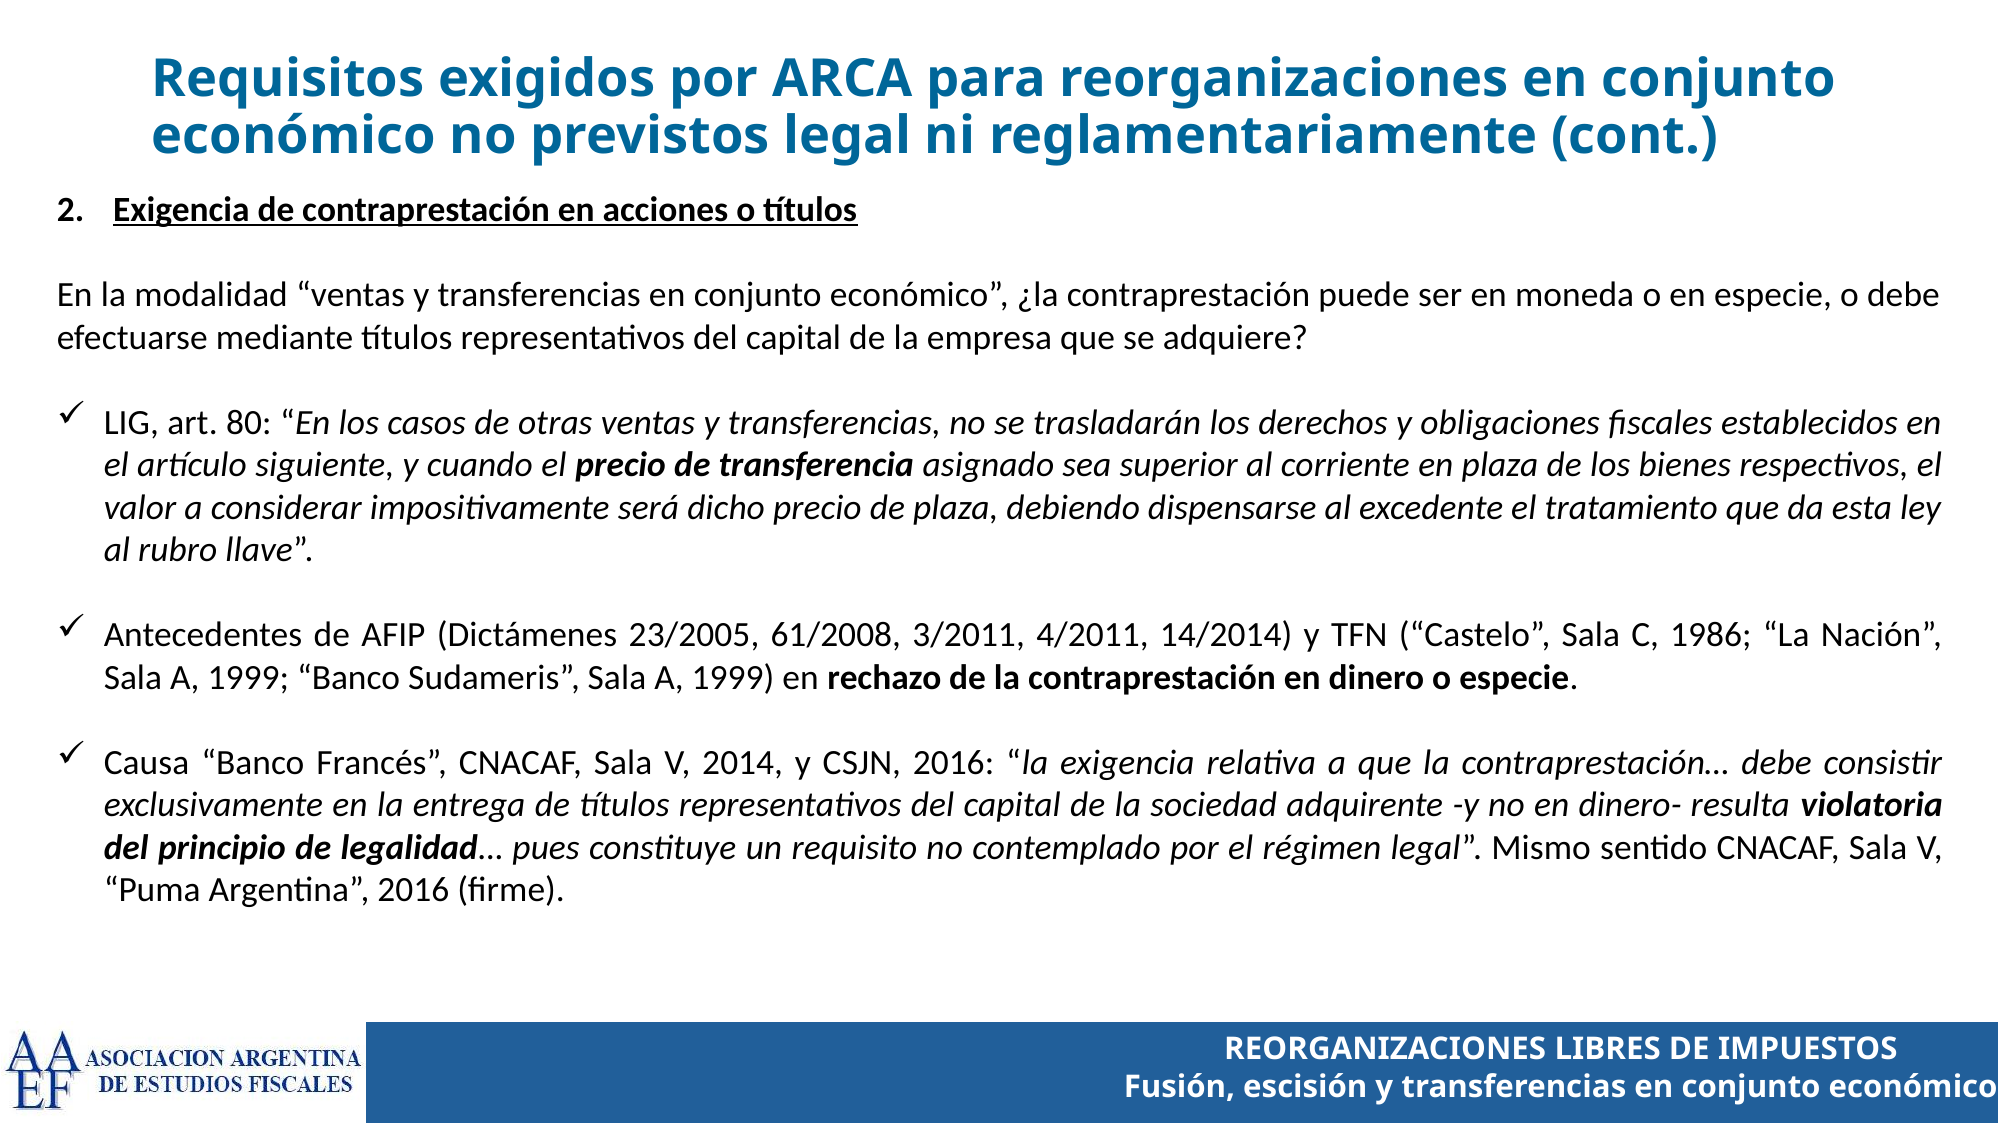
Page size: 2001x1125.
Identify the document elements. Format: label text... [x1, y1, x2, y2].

title Requisitos exigidos por ARCA para reorganizaciones en conjunto económico no previstos legal ni reglamentariamente (cont.) [136, 12, 1890, 173]
subtitle Exigencia de contraprestación en acciones o títulos En la modalidad “ventas y transferencias en conjunto económico”, ¿la contraprestación puede ser en moneda o en especie, o debe efectuarse mediante títulos representativos del capital de la empresa que se adquiere? LIG, art. 80: “En los casos de otras ventas y transferencias, no se trasladarán los derechos y obligaciones fiscales establecidos en el artículo siguiente, y cuando el precio de transferencia asignado sea superior al corriente en plaza de los bienes respectivos, el valor a considerar impositivamente será dicho precio de plaza, debiendo dispensarse al excedente el tratamiento que da esta ley al rubro llave”. Antecedentes de AFIP (Dictámenes 23/2005, 61/2008, 3/2011, 4/2011, 14/2014) y TFN (“Castelo”, Sala C, 1986; “La Nación”, Sala A, 1999; “Banco Sudameris”, Sala A, 1999) en rechazo de la contraprestación en dinero o especie. Causa “Banco Francés”, CNACAF, Sala V, 2014, y CSJN, 2016: “la exigencia relativa a que la contraprestación… debe consistir exclusivamente en la entrega de títulos representativos del capital de la sociedad adquirente -y no en dinero- resulta violatoria del principio de legalidad… pues constituye un requisito no contemplado por el régimen legal”. Mismo sentido CNACAF, Sala V, “Puma Argentina”, 2016 (firme). [41, 178, 1959, 960]
text_box REORGANIZACIONES LIBRES DE IMPUESTOS Fusión, escisión y transferencias en conjunto económico [1067, 1021, 2000, 1112]
text_box [0, 1018, 2000, 1125]
picture [1, 1020, 367, 1124]
